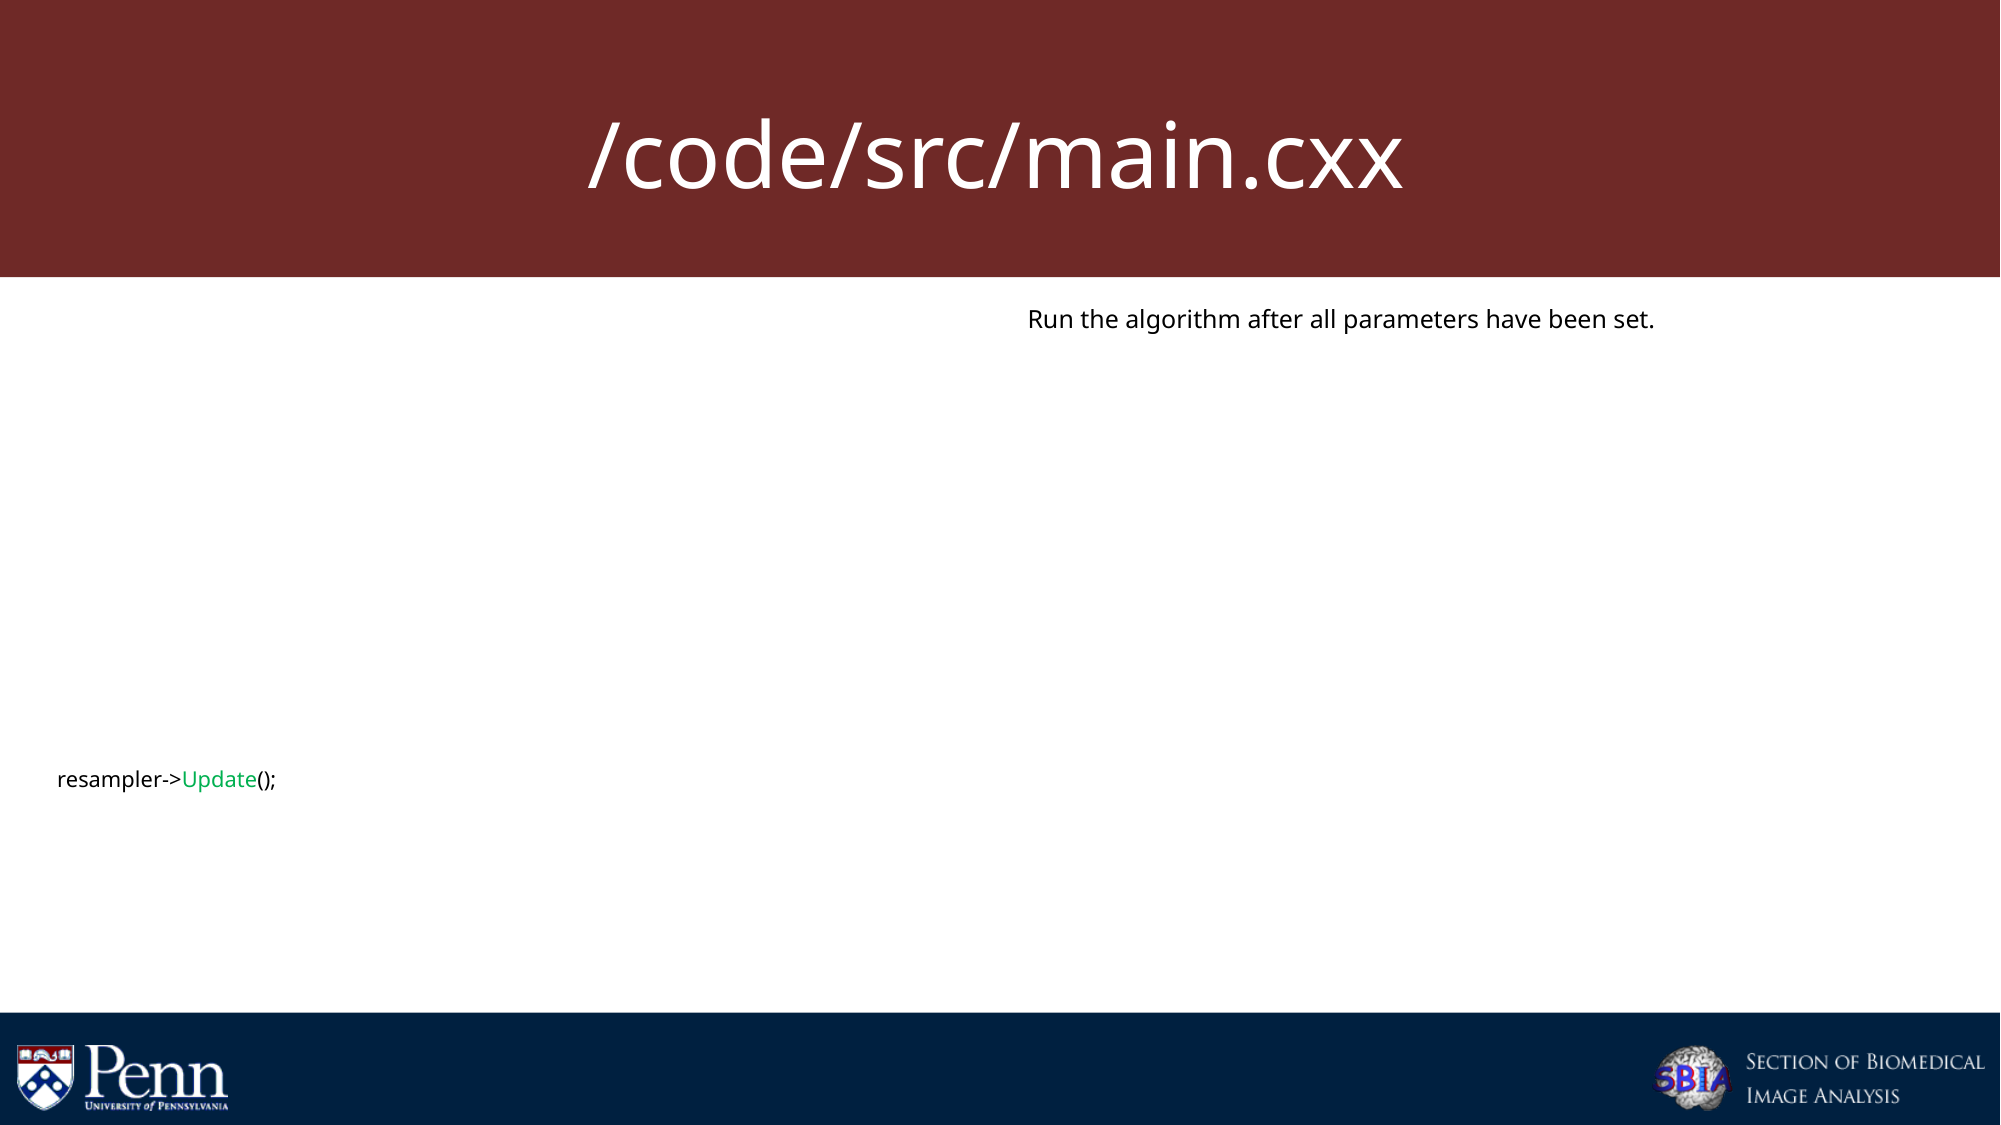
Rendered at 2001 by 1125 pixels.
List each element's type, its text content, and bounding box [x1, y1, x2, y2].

picture [1652, 1044, 1985, 1112]
picture [17, 1045, 228, 1111]
title /code/src/main.cxx [42, 43, 1952, 275]
list Run the algorithm after all parameters have been set. [1012, 299, 1952, 1014]
list typedef itk::ResampleImageFilter< TImageType, TImageType > ResampleFilterType; typename ResampleFilterType::Pointer resampler = ResampleFilterType::New(); resampler->SetInput( movingImage ); resampler->SetTransform( registration->GetOutput()->Get() ); resampler->SetSize( movingImage->GetLargestPossibleRegion().GetSize() ); resampler->SetOutputOrigin( movingImage->GetOrigin() ); resampler->SetOutputSpacing( movingImage->GetSpacing()); resampler->SetOutputDirection( movingImage->GetDirection() ); resampler->SetDefaultPixelValue( 0 ); resampler->SetInterpolator( interpolator ); resampler->Update(); typedef itk::ImageFileWriter< TImageType > WriterType; typename WriterType::Pointer writer = WriterType::New(); writer->SetFileName( outputFileName ); writer->SetInput( resampler->GetOutput() ); writer->Update(); [42, 299, 988, 1014]
